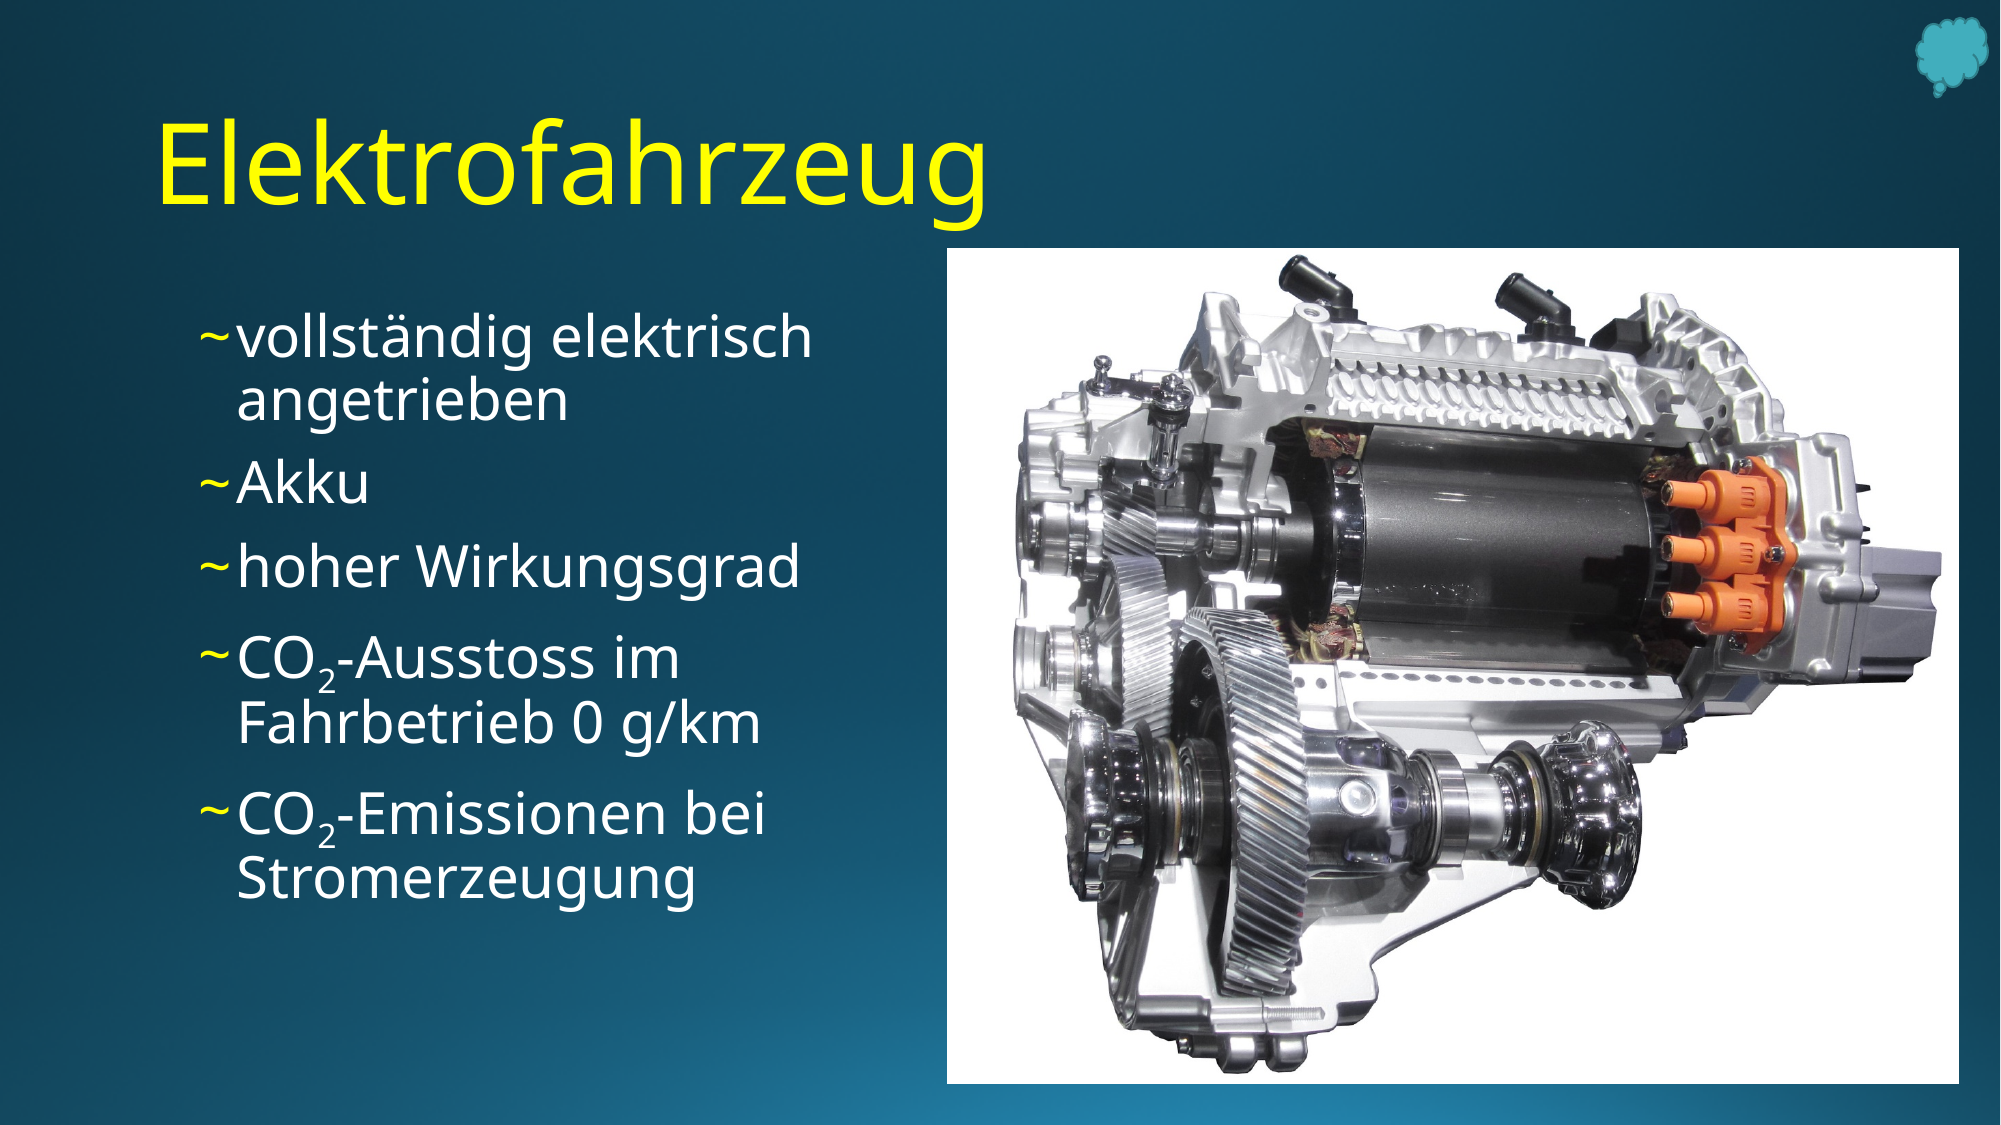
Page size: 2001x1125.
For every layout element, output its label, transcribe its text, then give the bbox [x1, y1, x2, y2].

picture [0, 0, 2001, 1125]
list vollständig elektrisch angetrieben Akku hoher Wirkungsgrad CO2-Ausstoss im Fahrbetrieb 0 g/km CO2-Emissionen bei Stromerzeugung [183, 299, 941, 1014]
title Elektrofahrzeug [137, 59, 1863, 278]
